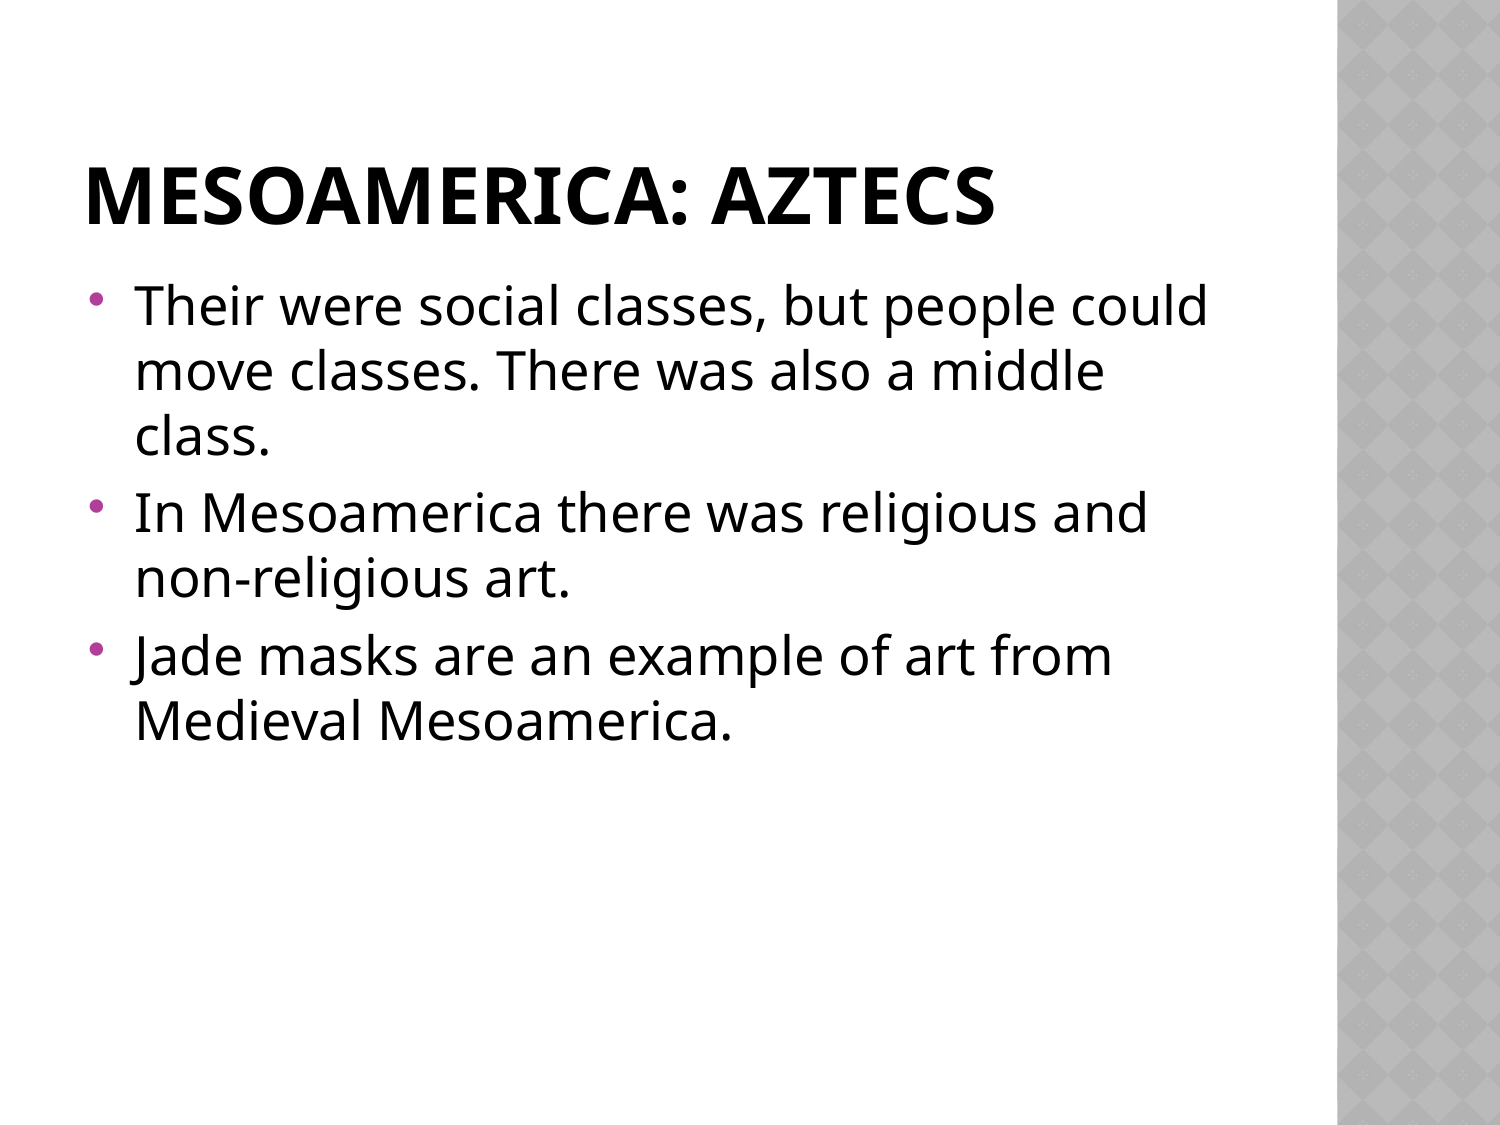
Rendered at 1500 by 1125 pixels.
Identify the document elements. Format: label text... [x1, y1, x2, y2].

title Mesoamerica: aztecs [75, 52, 1263, 240]
list Their were social classes, but people could move classes. There was also a middle class. In Mesoamerica there was religious and non-religious art. Jade masks are an example of art from Medieval Mesoamerica. [75, 264, 1263, 1059]
